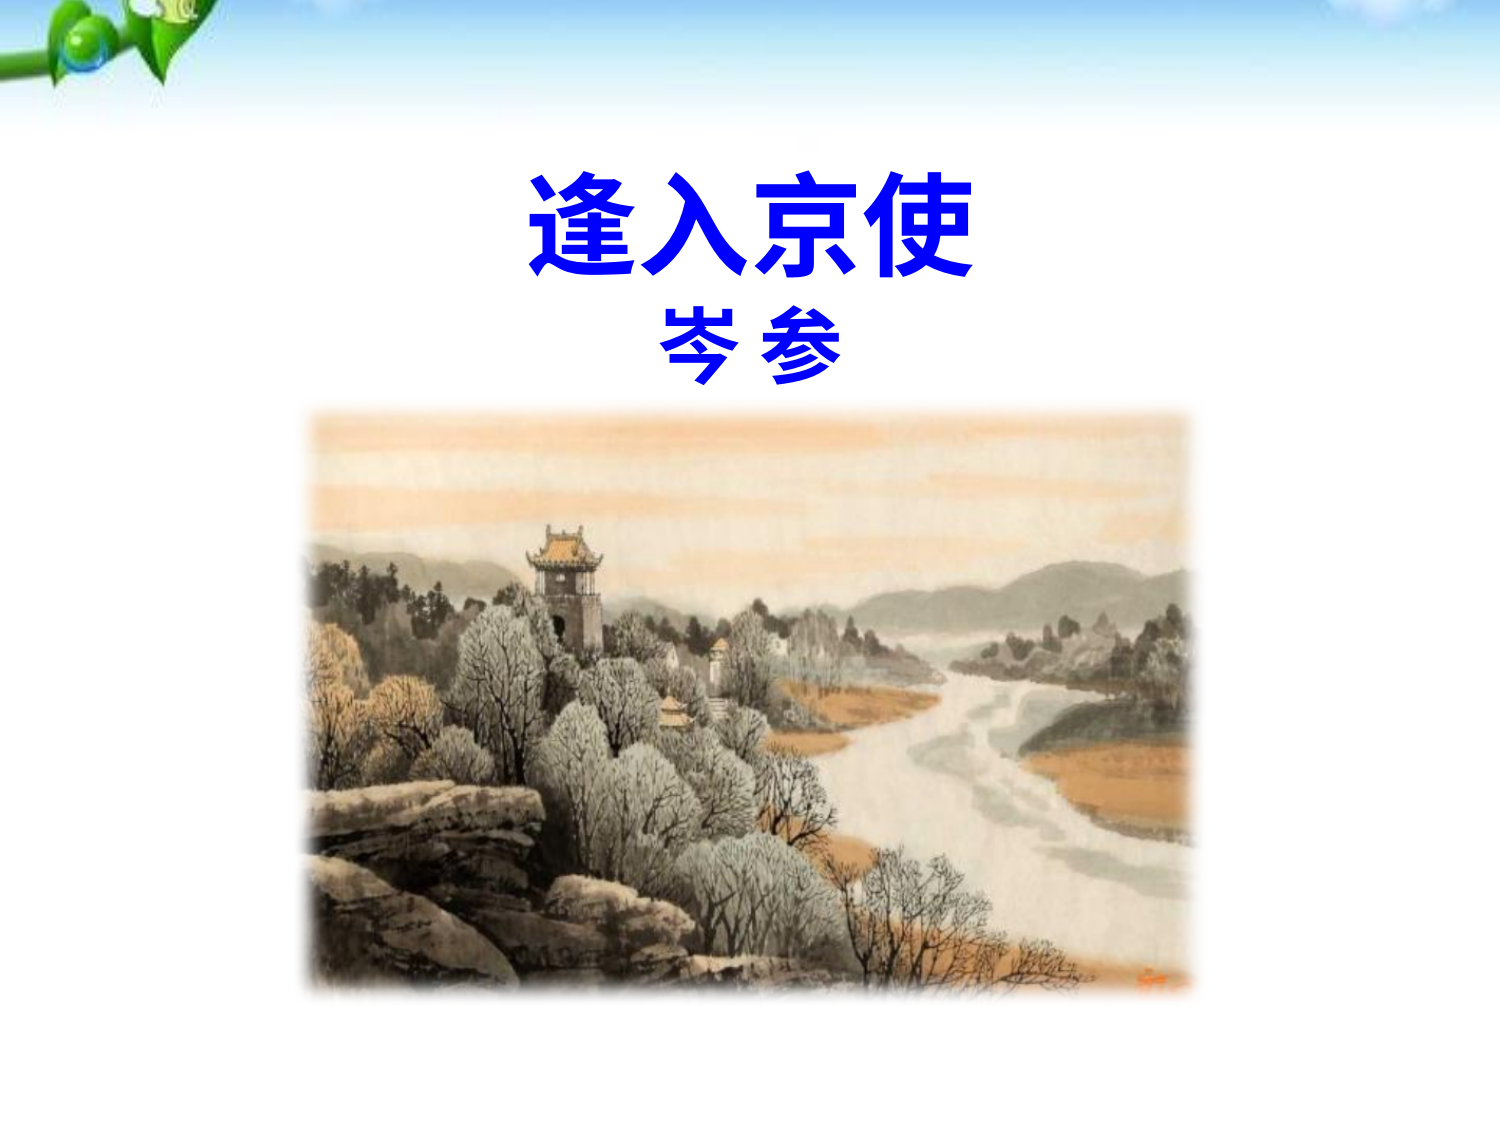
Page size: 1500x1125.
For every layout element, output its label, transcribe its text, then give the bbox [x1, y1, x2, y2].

picture [0, 0, 1500, 140]
picture [0, 396, 1500, 1125]
text_box 逢入京使 岑 参 [0, 125, 1500, 456]
